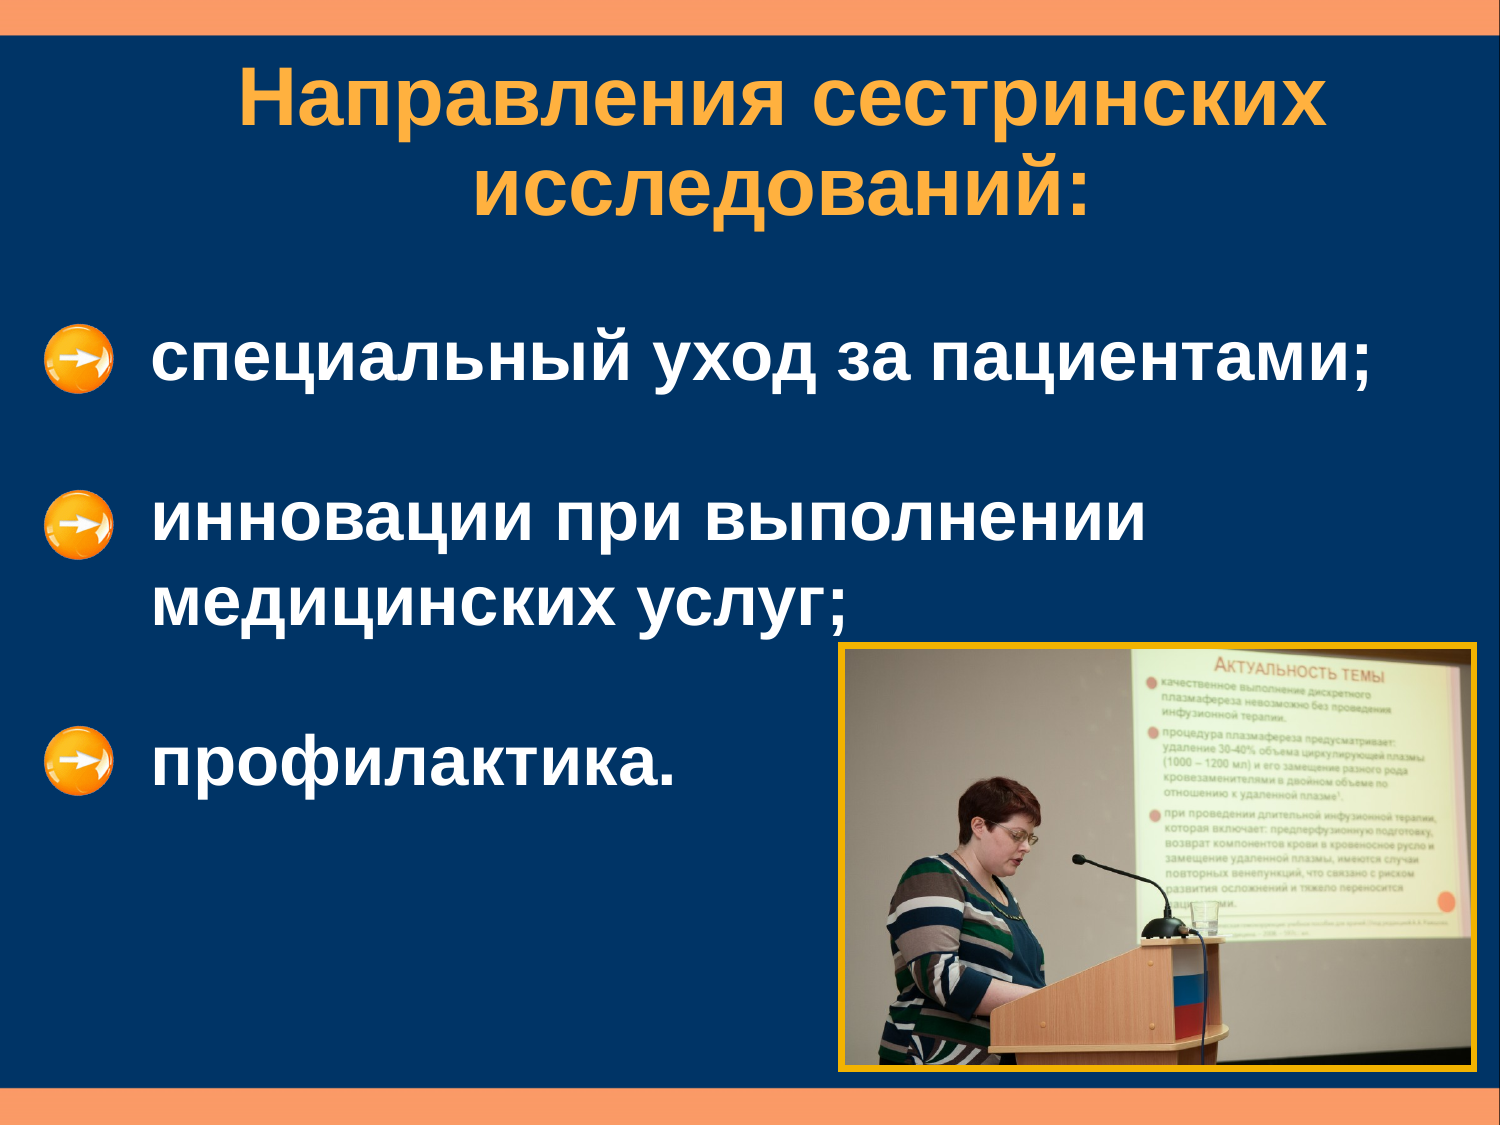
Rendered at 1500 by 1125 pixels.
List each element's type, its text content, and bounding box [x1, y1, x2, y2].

text_box специальный уход за пациентами; инновации при выполнении медицинских услуг; профилактика. [135, 302, 1400, 807]
text_box Направления сестринских исследований: [94, 46, 1471, 242]
picture [0, 0, 1500, 1125]
